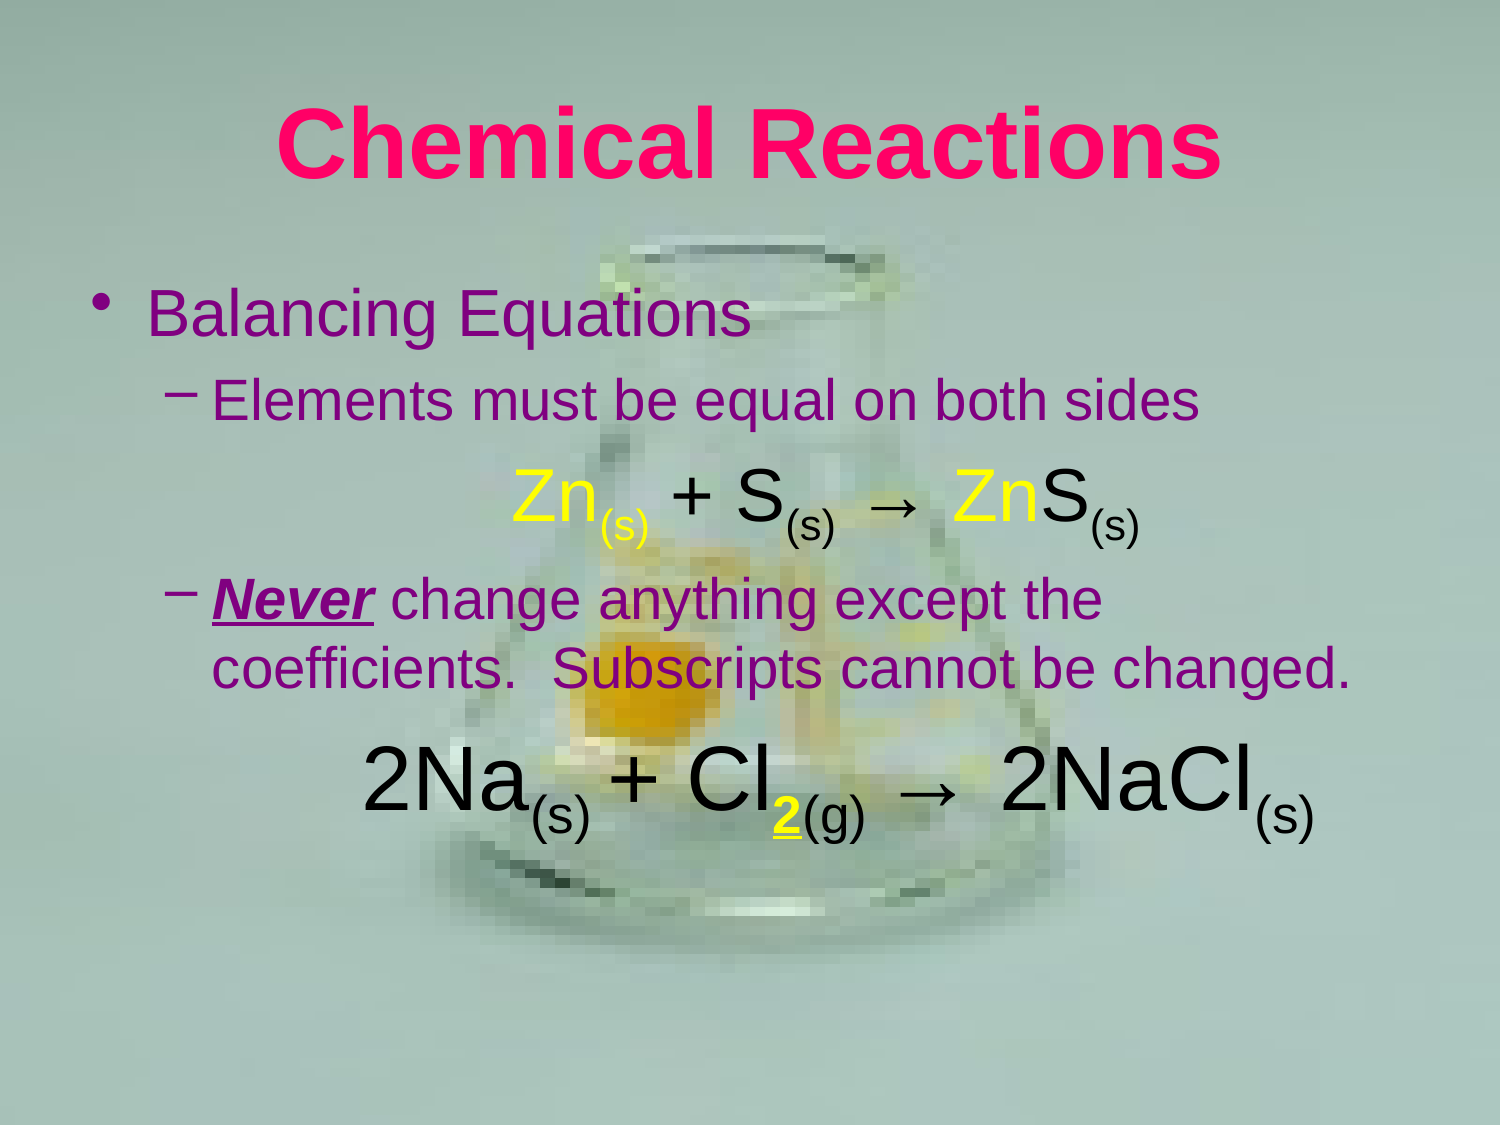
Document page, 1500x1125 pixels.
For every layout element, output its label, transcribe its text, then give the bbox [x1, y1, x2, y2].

picture [0, 0, 1500, 1125]
title Chemical Reactions [74, 44, 1426, 233]
list Balancing Equations Elements must be equal on both sides Zn(s) + S(s) → ZnS(s) Never change anything except the coefficients. Subscripts cannot be changed. 2Na(s) + Cl2(g) → 2NaCl(s) [74, 262, 1426, 1006]
